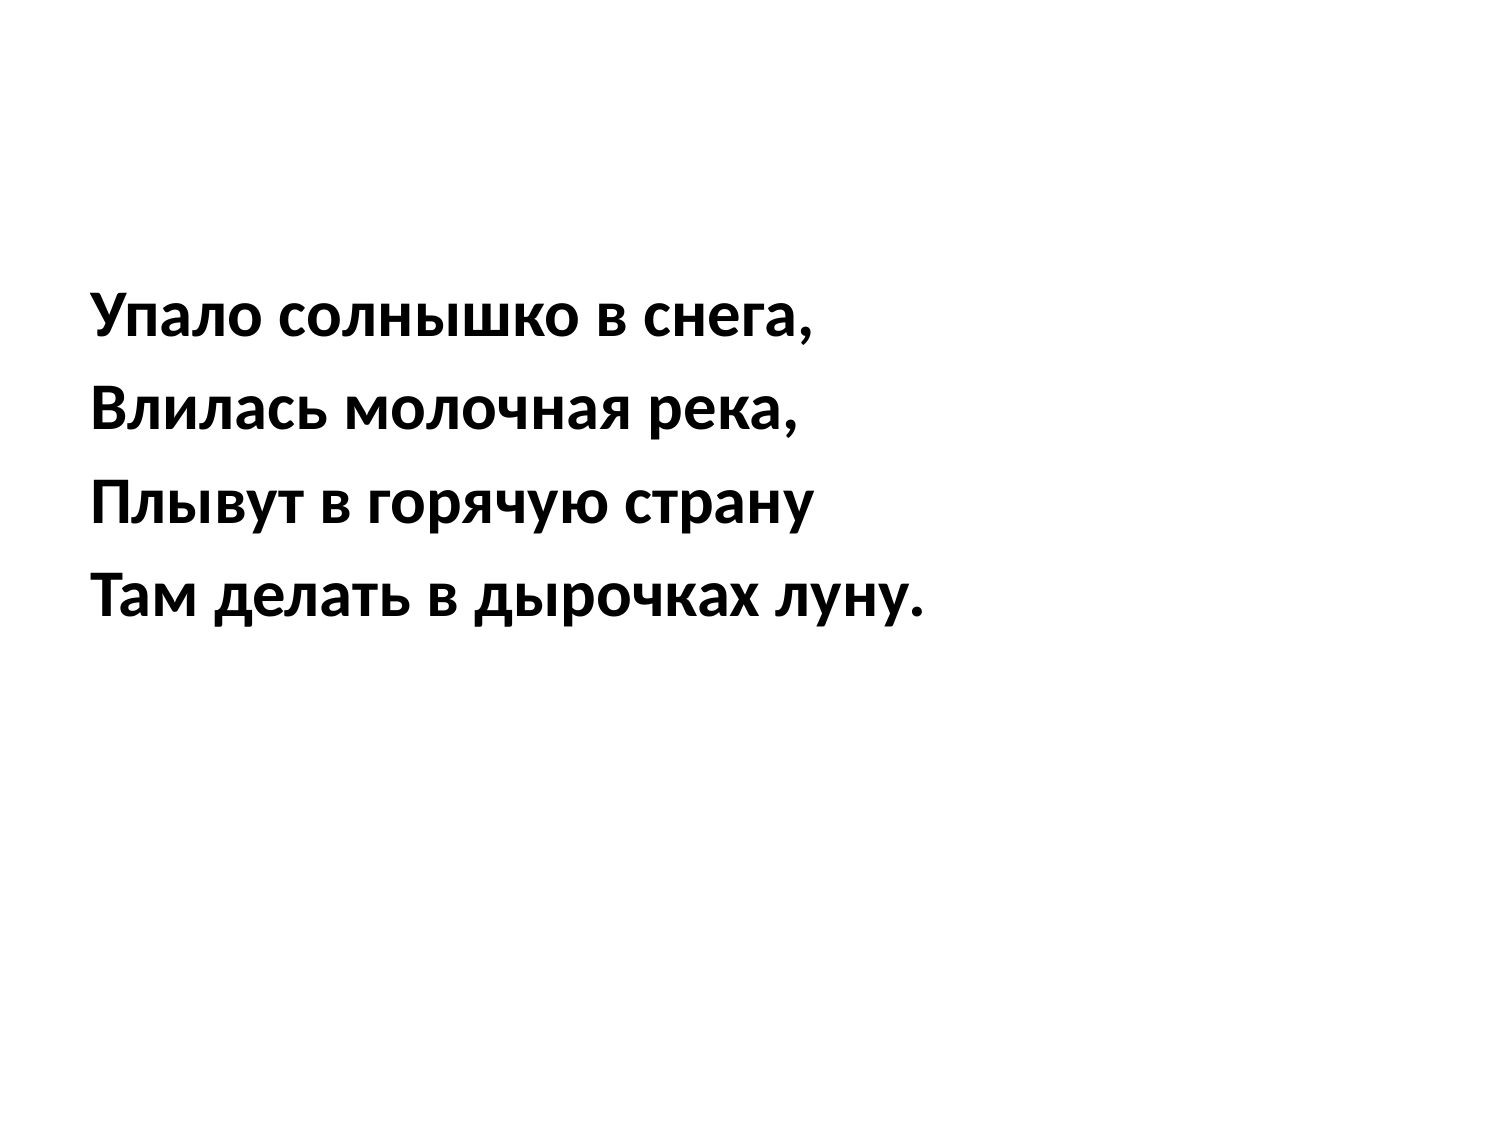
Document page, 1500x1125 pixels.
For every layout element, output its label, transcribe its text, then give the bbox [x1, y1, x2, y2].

list Упало солнышко в снега, Влилась молочная река, Плывут в горячую страну Там делать в дырочках луну. [75, 262, 1425, 1005]
